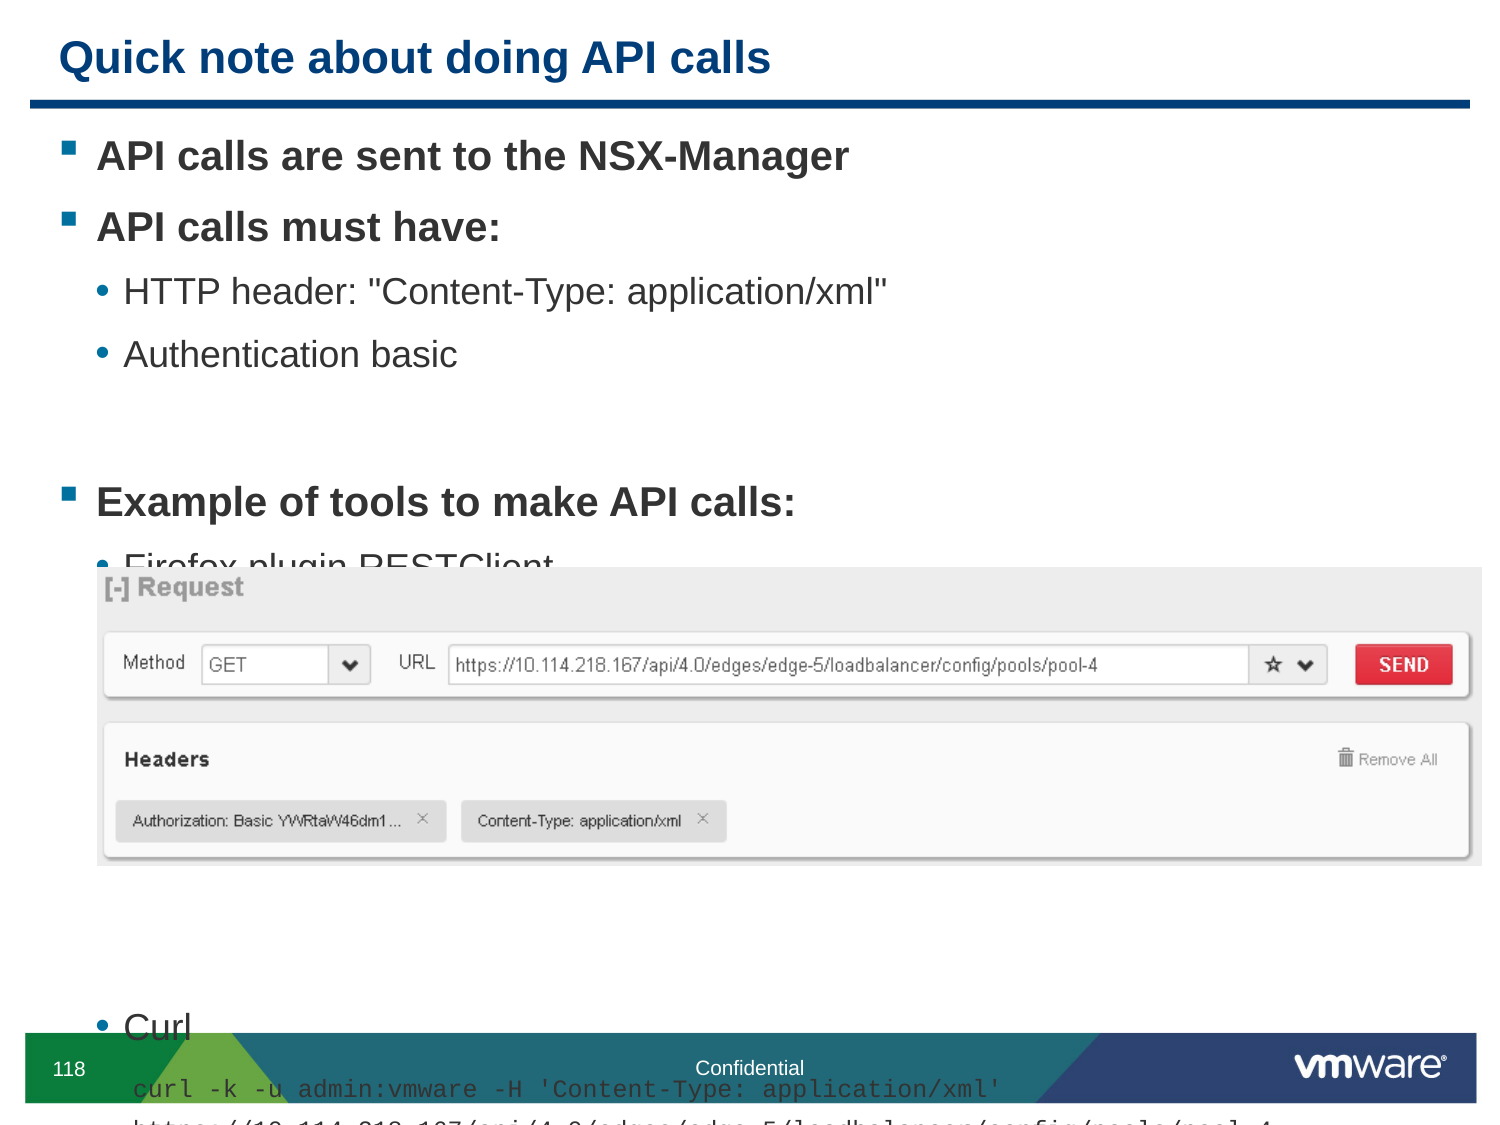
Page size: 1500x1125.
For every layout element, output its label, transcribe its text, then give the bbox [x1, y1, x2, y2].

title Quick note about doing API calls [58, 27, 1452, 84]
list API calls are sent to the NSX-Manager API calls must have: HTTP header: "Content-Type: application/xml" Authentication basic Example of tools to make API calls: Firefox plugin RESTClient Curl curl -k -u admin:vmware -H 'Content-Type: application/xml' https://10.114.218.167/api/4.0/edges/edge-5/loadbalancer/config/pools/pool-4 [57, 128, 1434, 952]
picture [0, 0, 1500, 1125]
